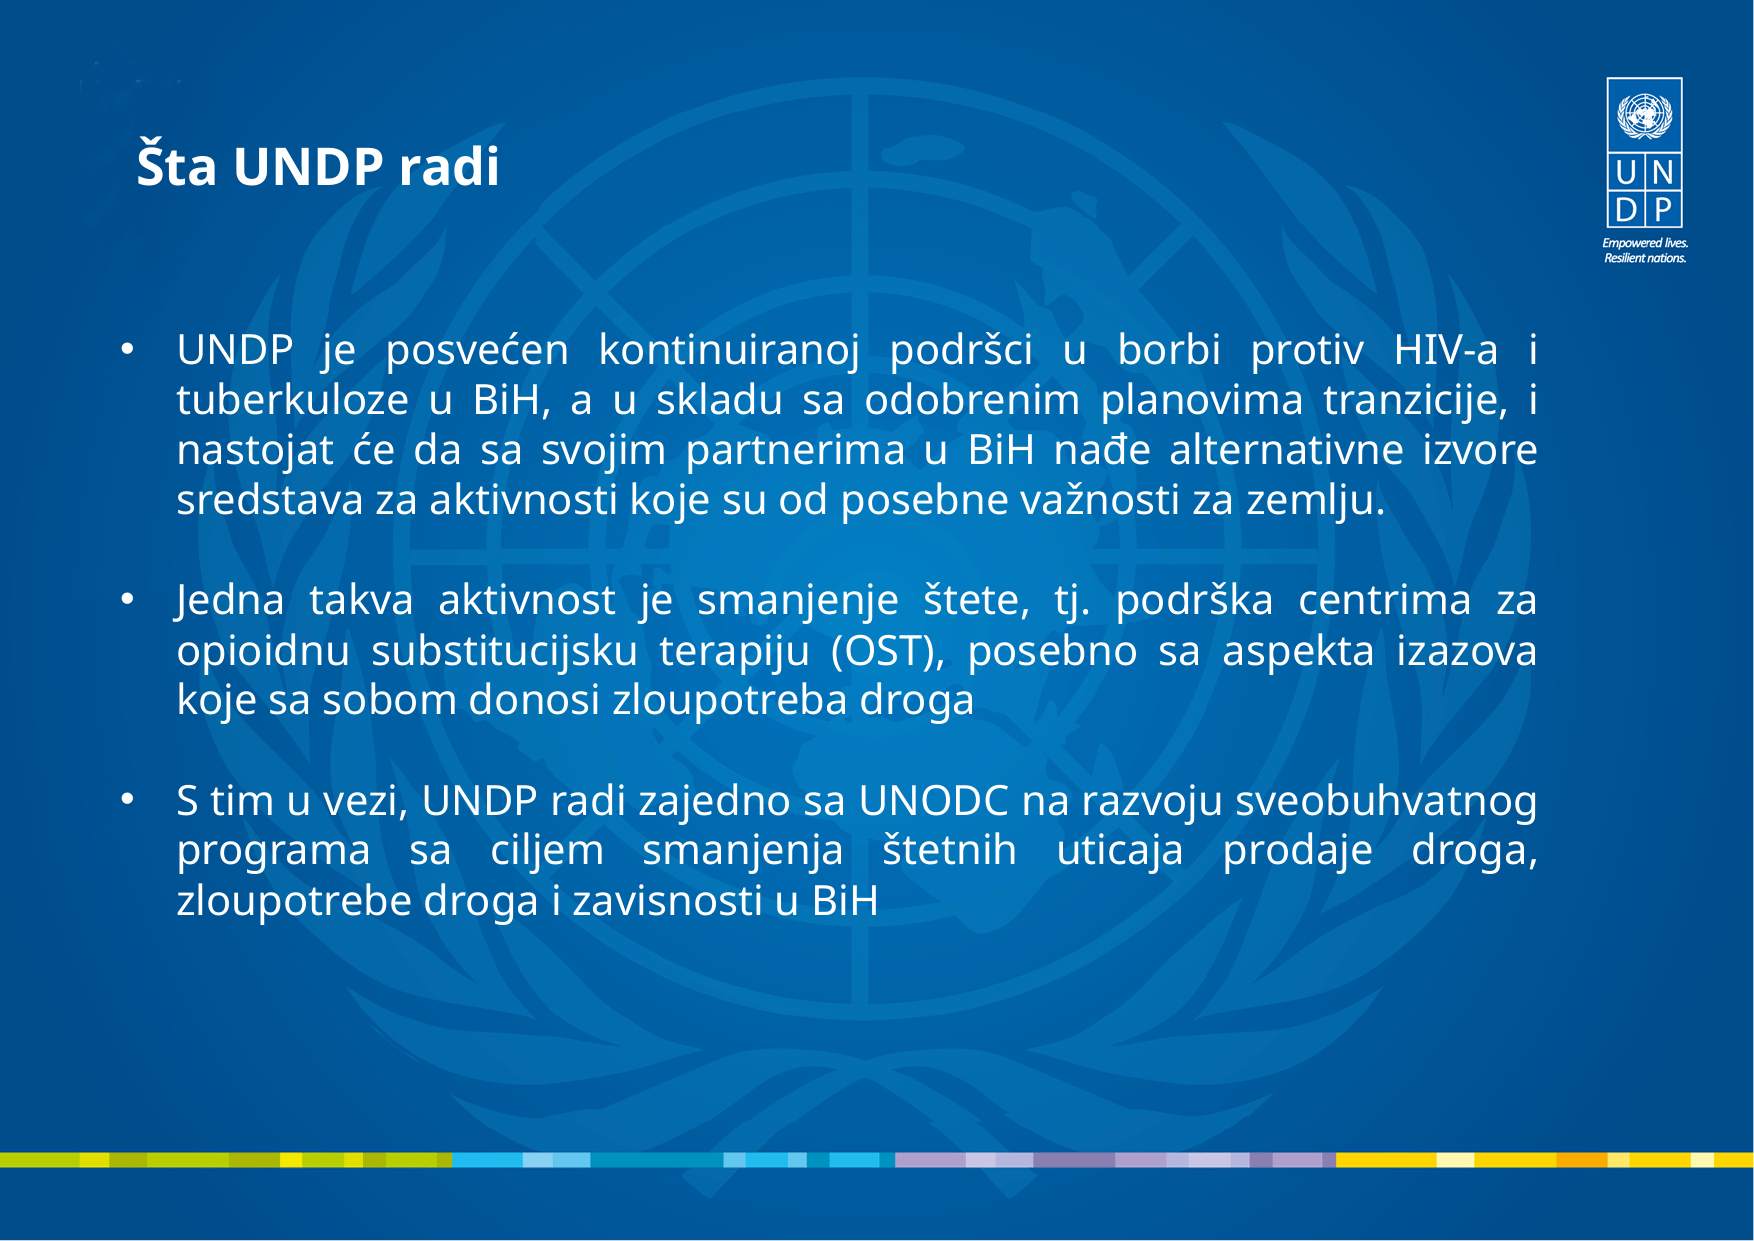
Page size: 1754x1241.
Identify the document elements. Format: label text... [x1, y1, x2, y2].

text_box Šta UNDP radi [121, 126, 516, 204]
picture [0, 0, 1754, 1241]
text_box UNDP je posvećen kontinuiranoj podršci u borbi protiv HIV-a i tuberkuloze u BiH, a u skladu sa odobrenim planovima tranzicije, i nastojat će da sa svojim partnerima u BiH nađe alternativne izvore sredstava za aktivnosti koje su od posebne važnosti za zemlju. Jedna takva aktivnost je smanjenje štete, tj. podrška centrima za opioidnu substitucijsku terapiju (OST), posebno sa aspekta izazova koje sa sobom donosi zloupotreba droga S tim u vezi, UNDP radi zajedno sa UNODC na razvoju sveobuhvatnog programa sa ciljem smanjenja štetnih uticaja prodaje droga, zloupotrebe droga i zavisnosti u BiH [105, 315, 1555, 931]
